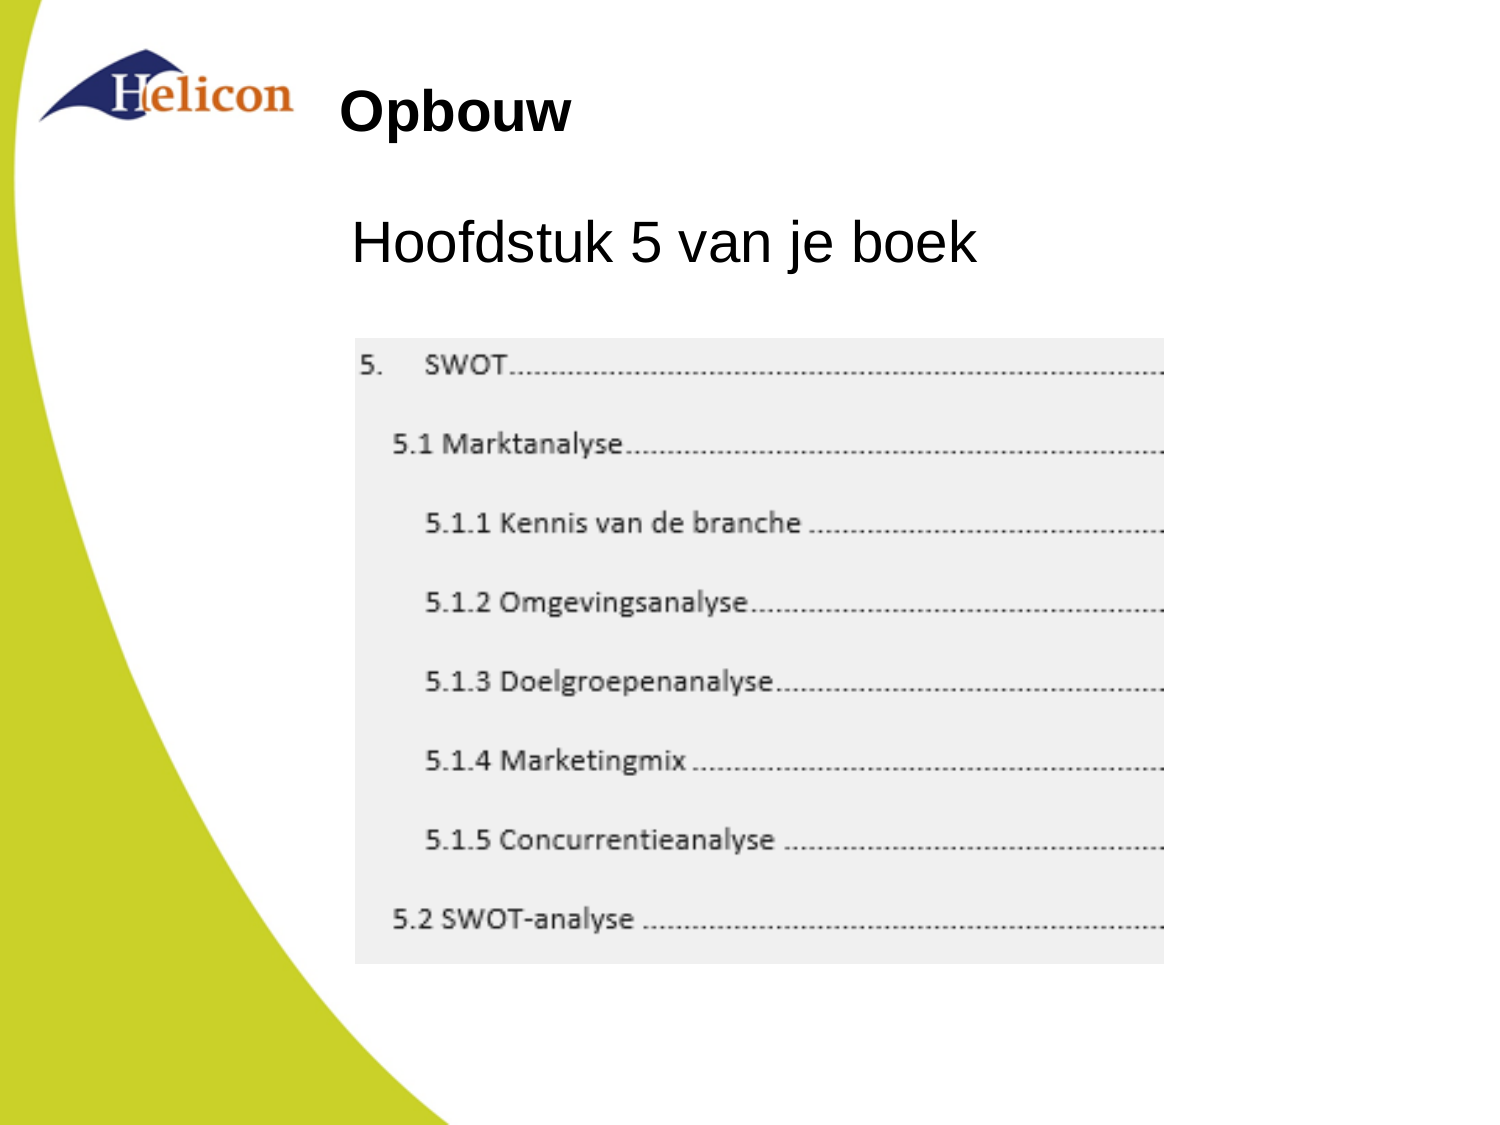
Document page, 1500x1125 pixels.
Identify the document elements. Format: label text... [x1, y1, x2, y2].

list Hoofdstuk 5 van je boek [336, 196, 1425, 1005]
picture [0, 0, 1500, 1125]
title Opbouw [324, 54, 1415, 161]
